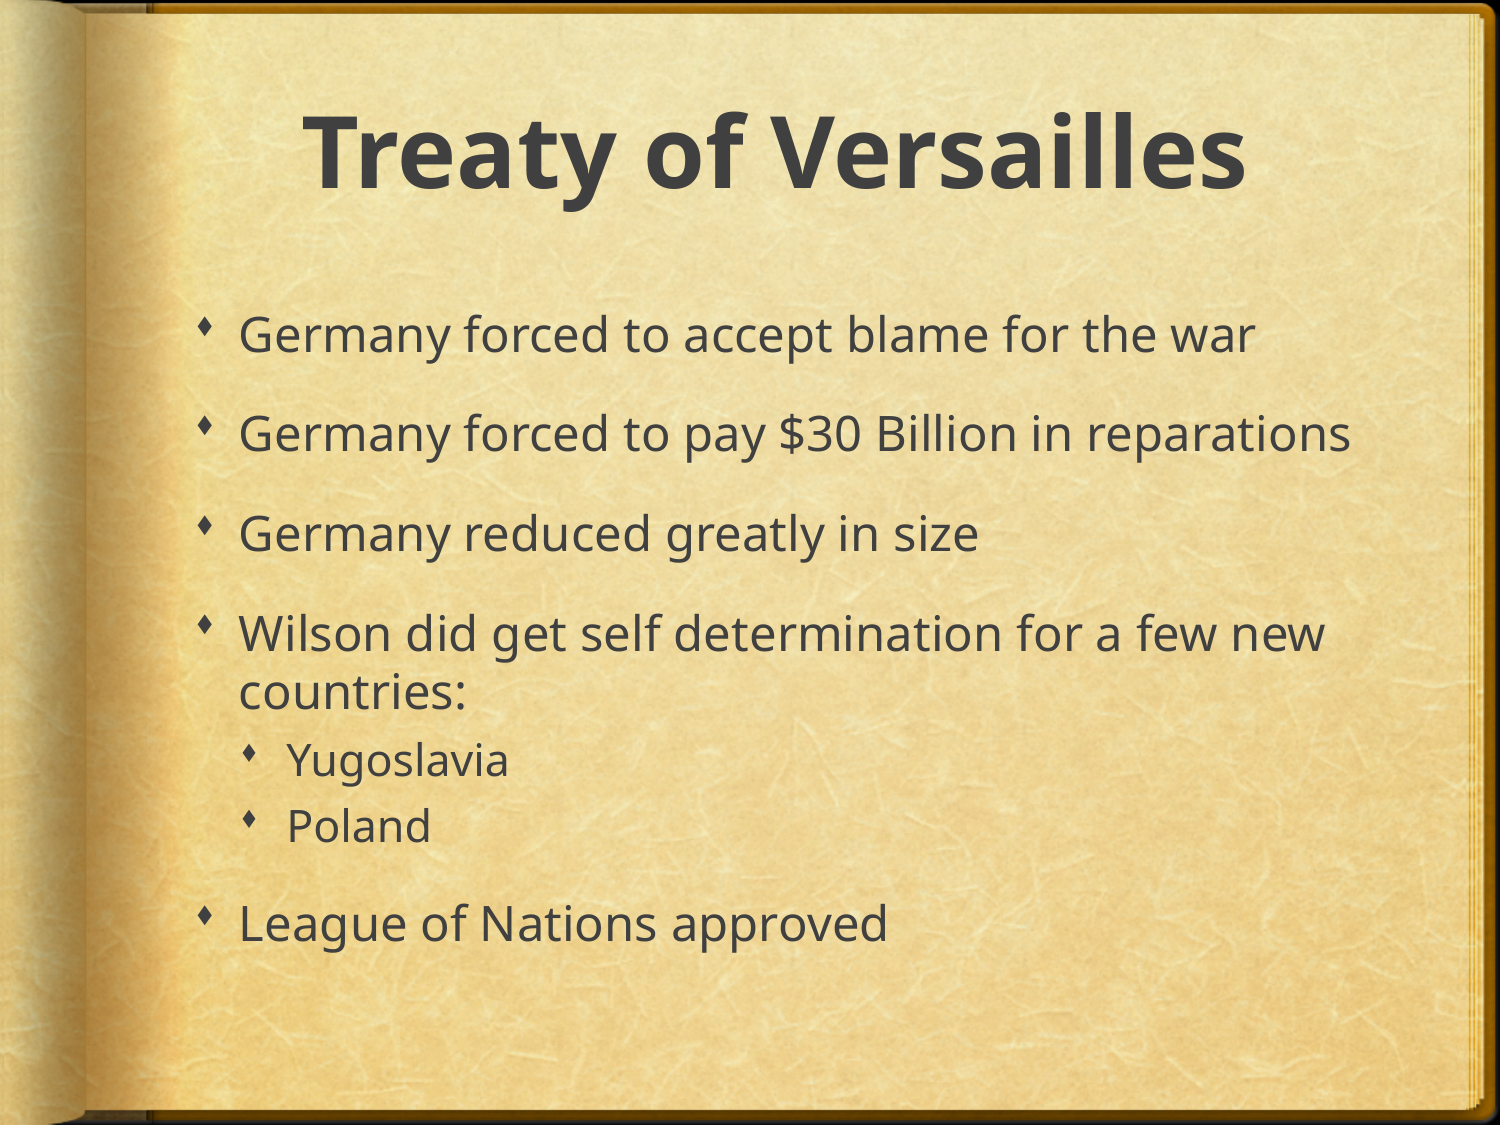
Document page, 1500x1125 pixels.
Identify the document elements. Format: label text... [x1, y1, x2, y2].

picture [0, 0, 1500, 1125]
list Germany forced to accept blame for the war Germany forced to pay $30 Billion in reparations Germany reduced greatly in size Wilson did get self determination for a few new countries: Yugoslavia Poland League of Nations approved [178, 295, 1372, 1005]
title Treaty of Versailles [178, 45, 1372, 265]
